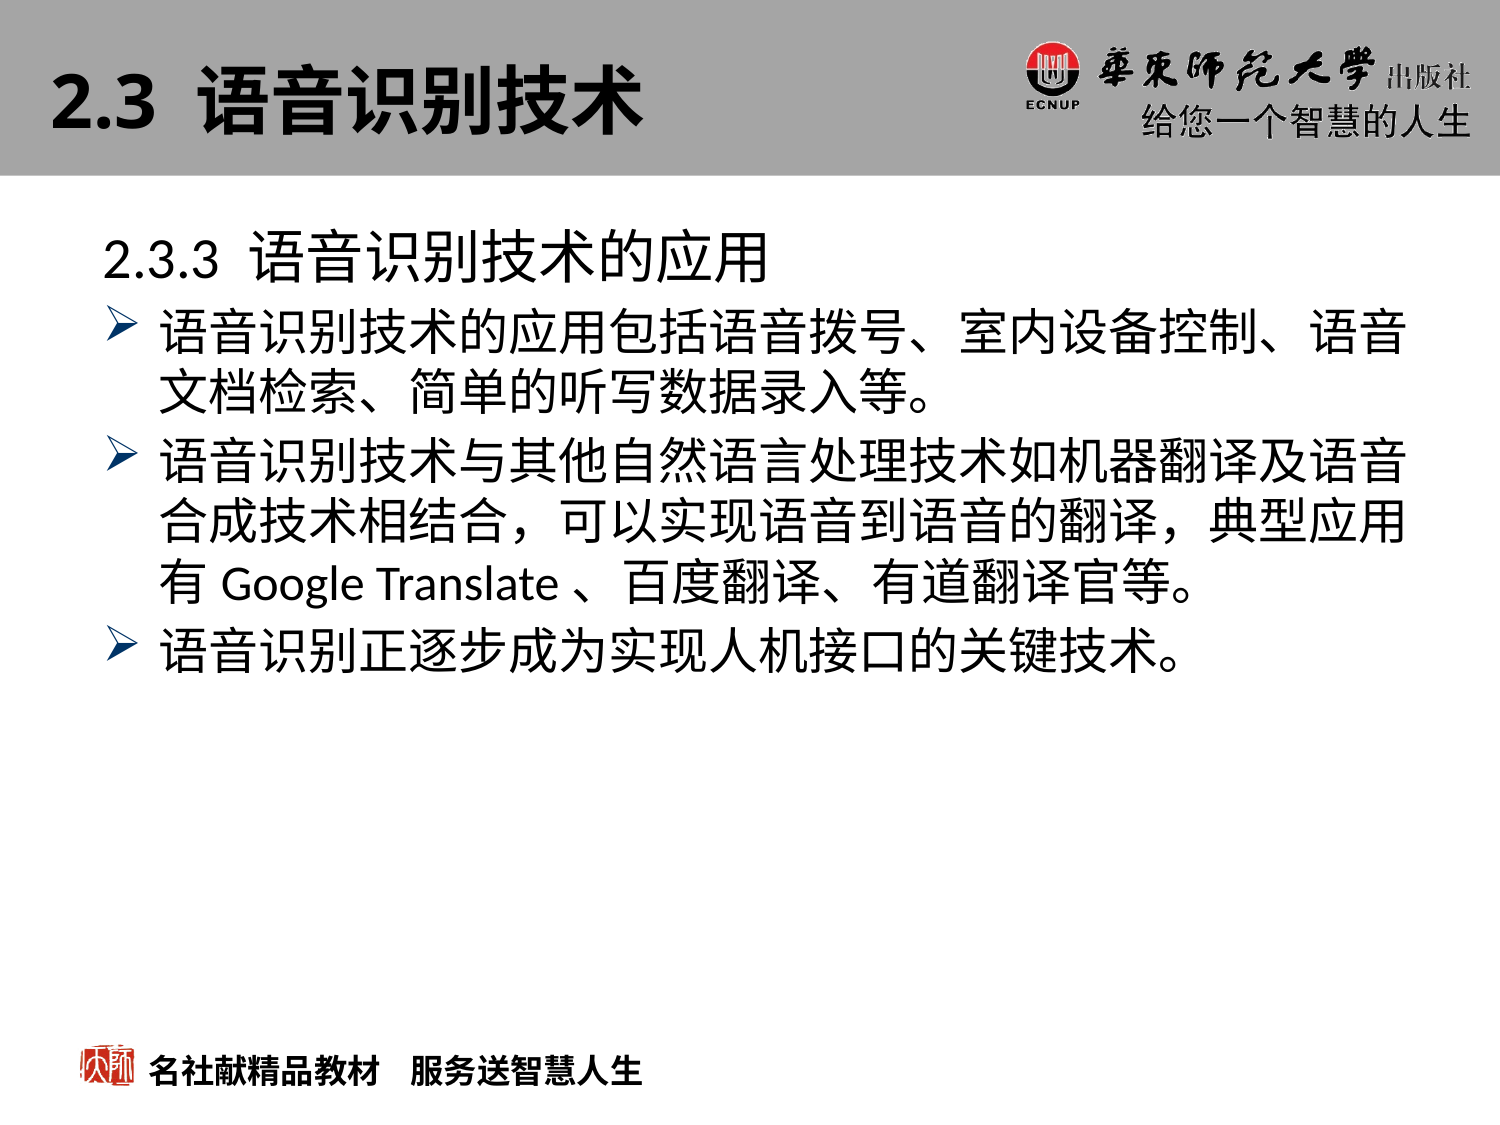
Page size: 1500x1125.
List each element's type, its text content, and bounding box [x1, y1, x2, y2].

title 2.3 语音识别技术 [35, 58, 1198, 139]
picture [70, 1042, 138, 1090]
picture [1009, 35, 1500, 153]
list 2.3.3 语音识别技术的应用 语音识别技术的应用包括语音拨号、室内设备控制、语音文档检索、简单的听写数据录入等。 语音识别技术与其他自然语言处理技术如机器翻译及语音合成技术相结合，可以实现语音到语音的翻译，典型应用有Google Translate、百度翻译、有道翻译官等。 语音识别正逐步成为实现人机接口的关键技术。 [87, 212, 1432, 1050]
